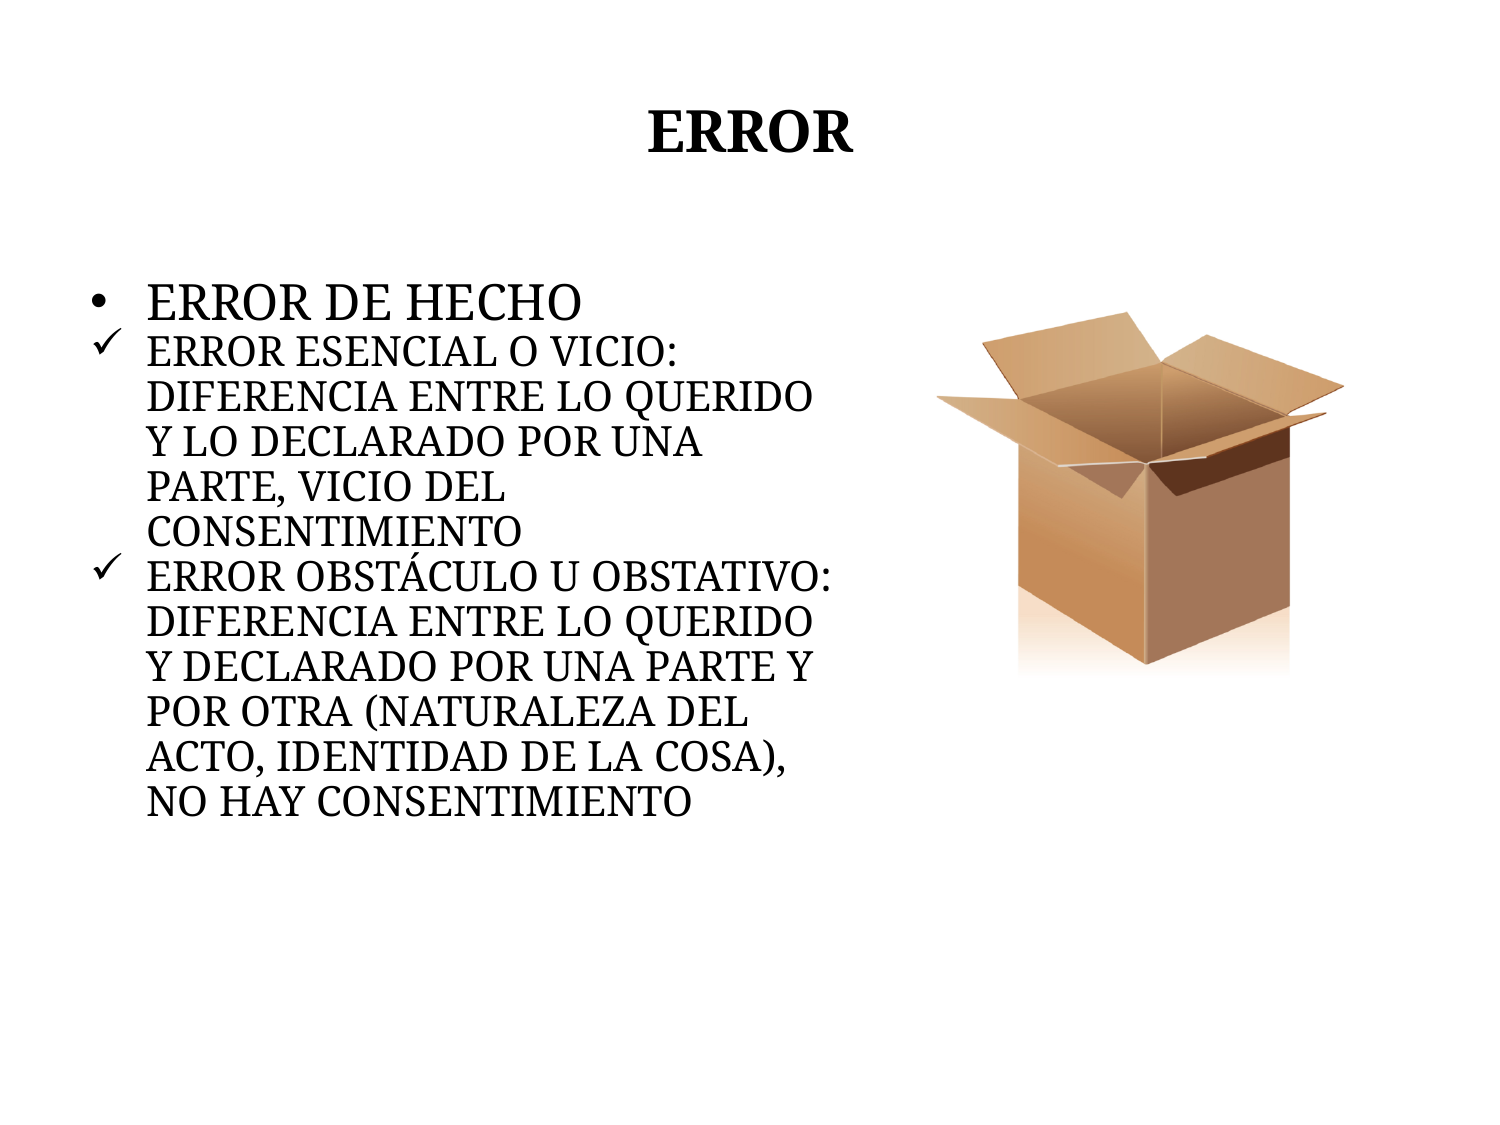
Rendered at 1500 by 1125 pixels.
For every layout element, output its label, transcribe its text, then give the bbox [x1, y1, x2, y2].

title ERROR [75, 45, 1425, 213]
picture [930, 287, 1363, 734]
list ERROR DE HECHO ERROR ESENCIAL O VICIO: DIFERENCIA ENTRE LO QUERIDO Y LO DECLARADO POR UNA PARTE, VICIO DEL CONSENTIMIENTO ERROR OBSTÁCULO U OBSTATIVO: DIFERENCIA ENTRE LO QUERIDO Y DECLARADO POR UNA PARTE Y POR OTRA (NATURALEZA DEL ACTO, IDENTIDAD DE LA COSA), NO HAY CONSENTIMIENTO [75, 262, 863, 1005]
